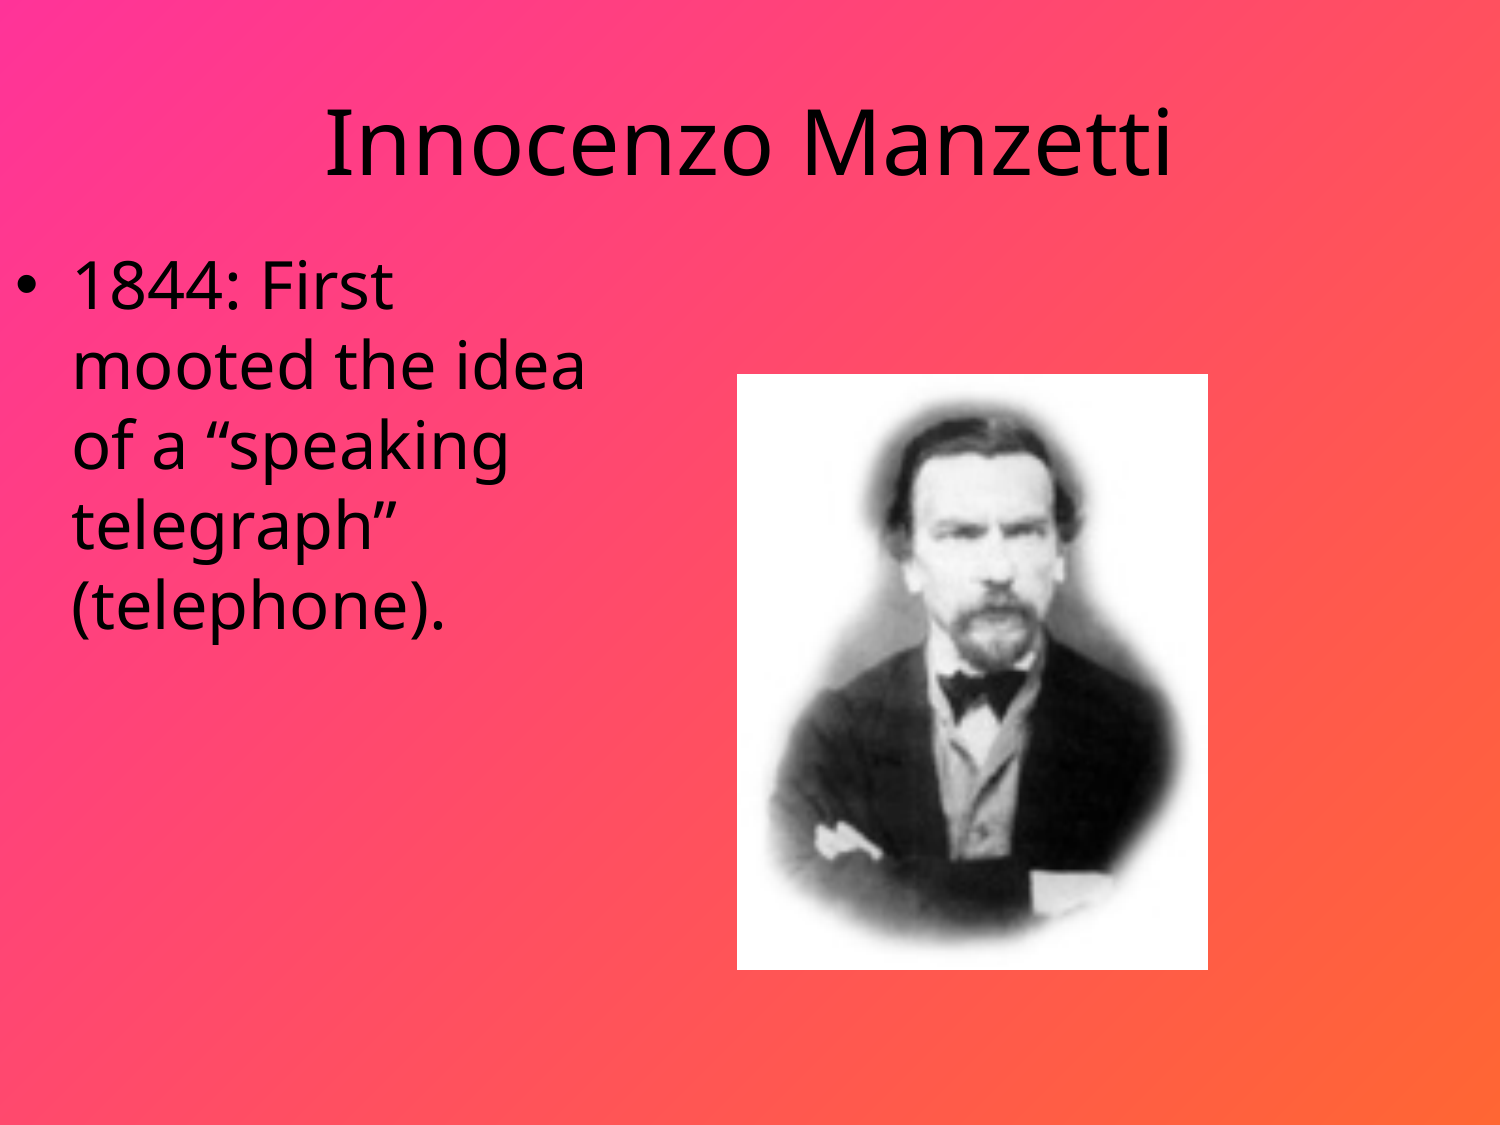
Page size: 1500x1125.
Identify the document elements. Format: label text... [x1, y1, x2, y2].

picture [737, 374, 1208, 970]
list 1844: First mooted the idea of a “speaking telegraph” (telephone). [0, 235, 613, 1005]
title Innocenzo Manzetti [75, 45, 1425, 233]
